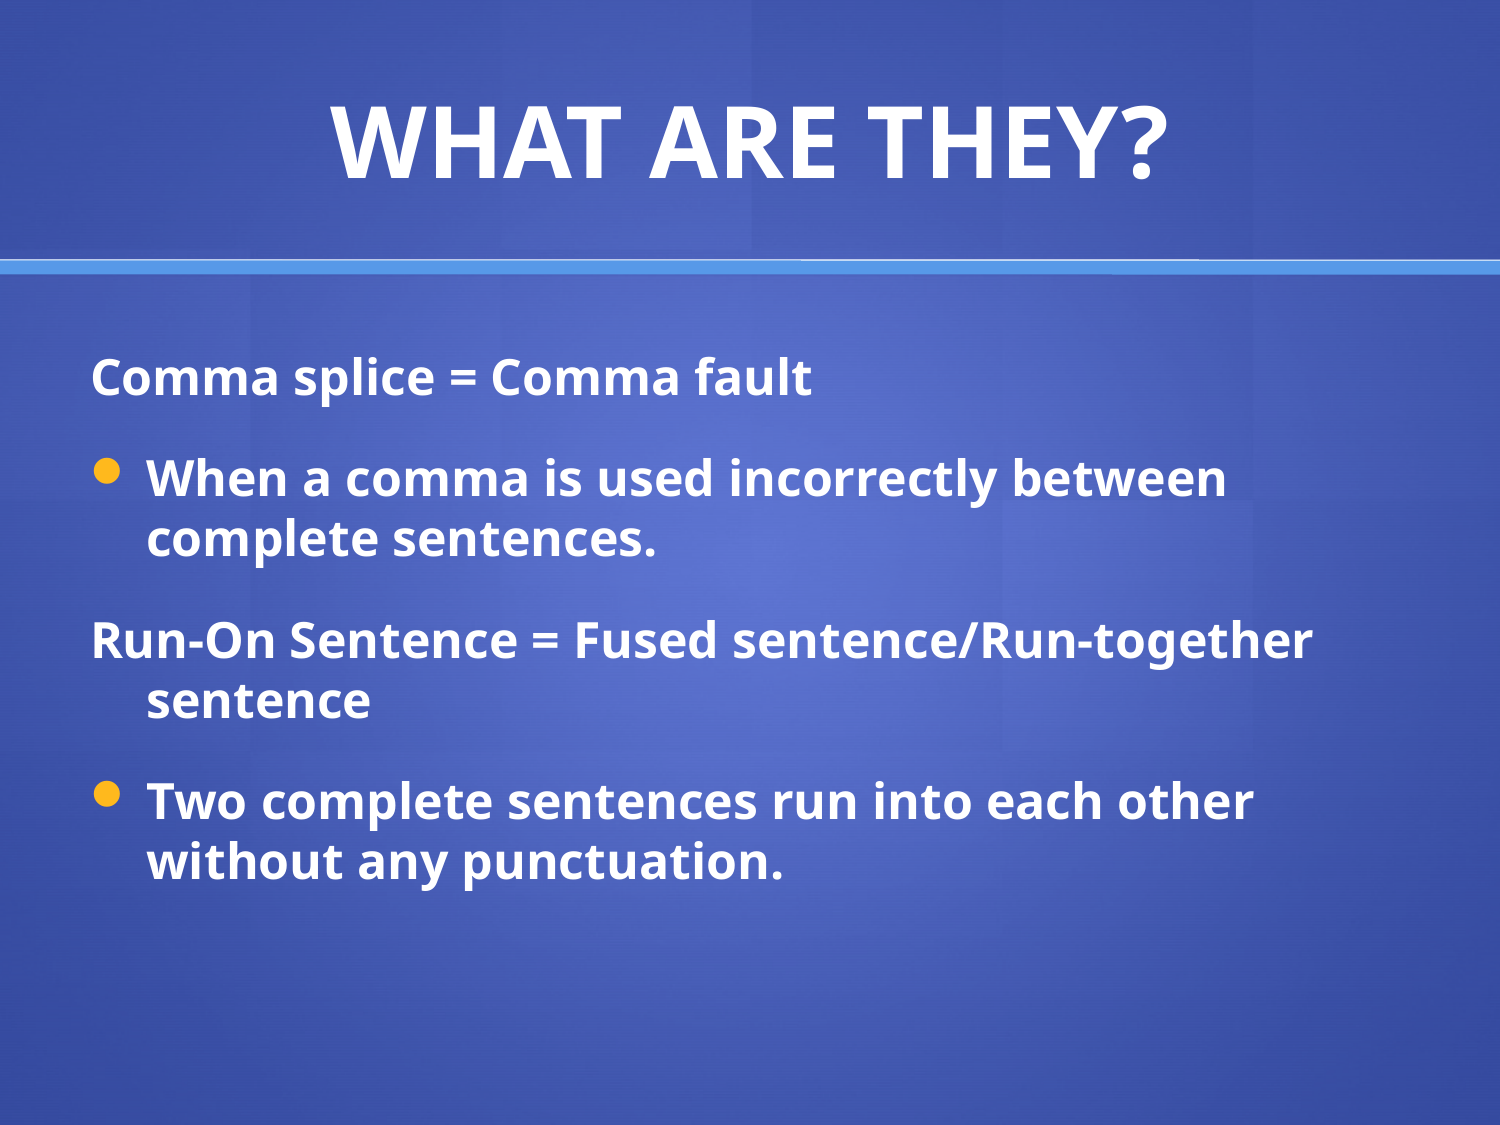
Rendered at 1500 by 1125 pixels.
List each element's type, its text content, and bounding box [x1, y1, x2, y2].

list Comma splice = Comma fault When a comma is used incorrectly between complete sentences. Run-On Sentence = Fused sentence/Run-together sentence Two complete sentences run into each other without any punctuation. [75, 337, 1459, 988]
title WHAT ARE THEY? [75, 45, 1425, 233]
